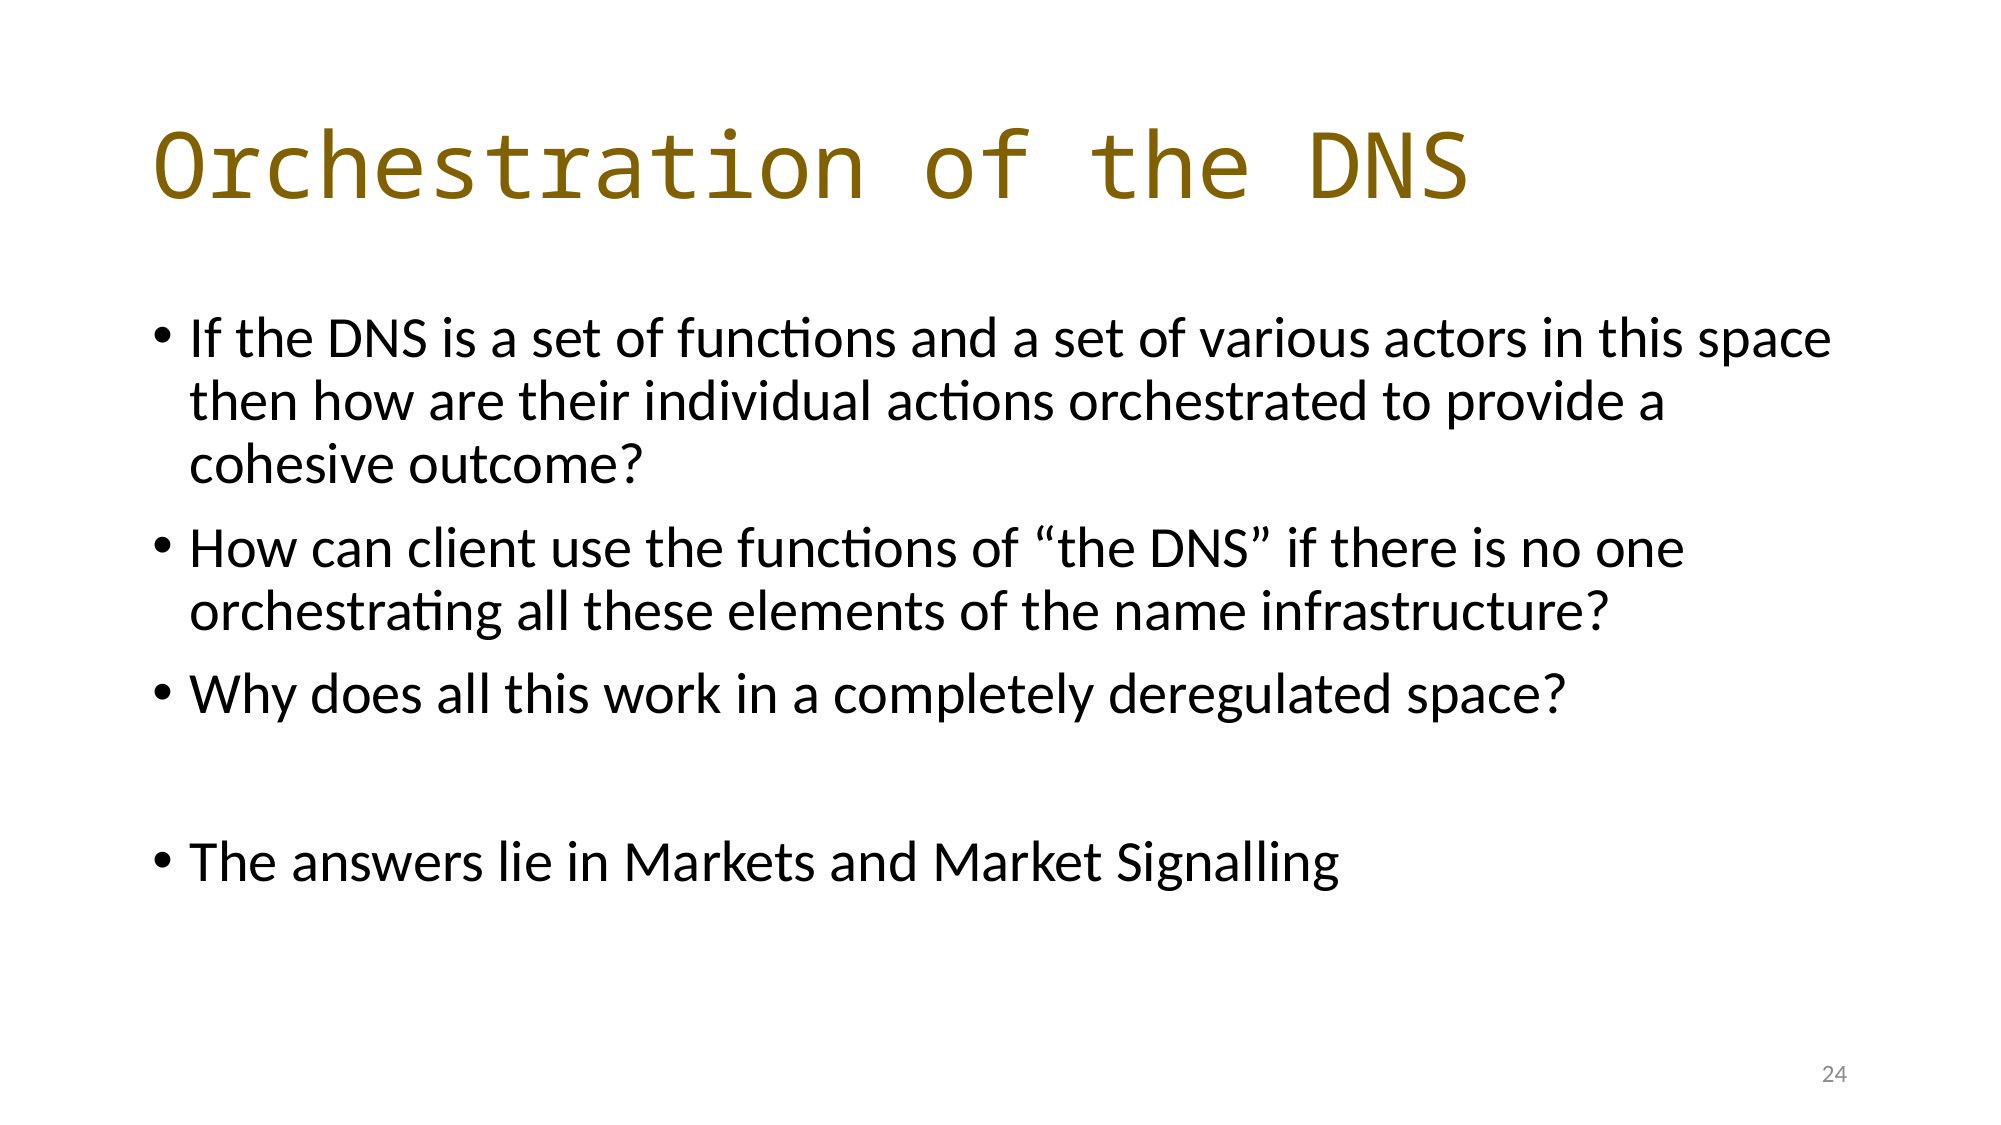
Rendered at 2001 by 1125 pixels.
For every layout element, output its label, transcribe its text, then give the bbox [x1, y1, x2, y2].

list If the DNS is a set of functions and a set of various actors in this space then how are their individual actions orchestrated to provide a cohesive outcome? How can client use the functions of “the DNS” if there is no one orchestrating all these elements of the name infrastructure? Why does all this work in a completely deregulated space? The answers lie in Markets and Market Signalling [137, 299, 1863, 1014]
title Orchestration of the DNS [137, 59, 1863, 278]
slide_number 24 [1412, 1042, 1863, 1103]
